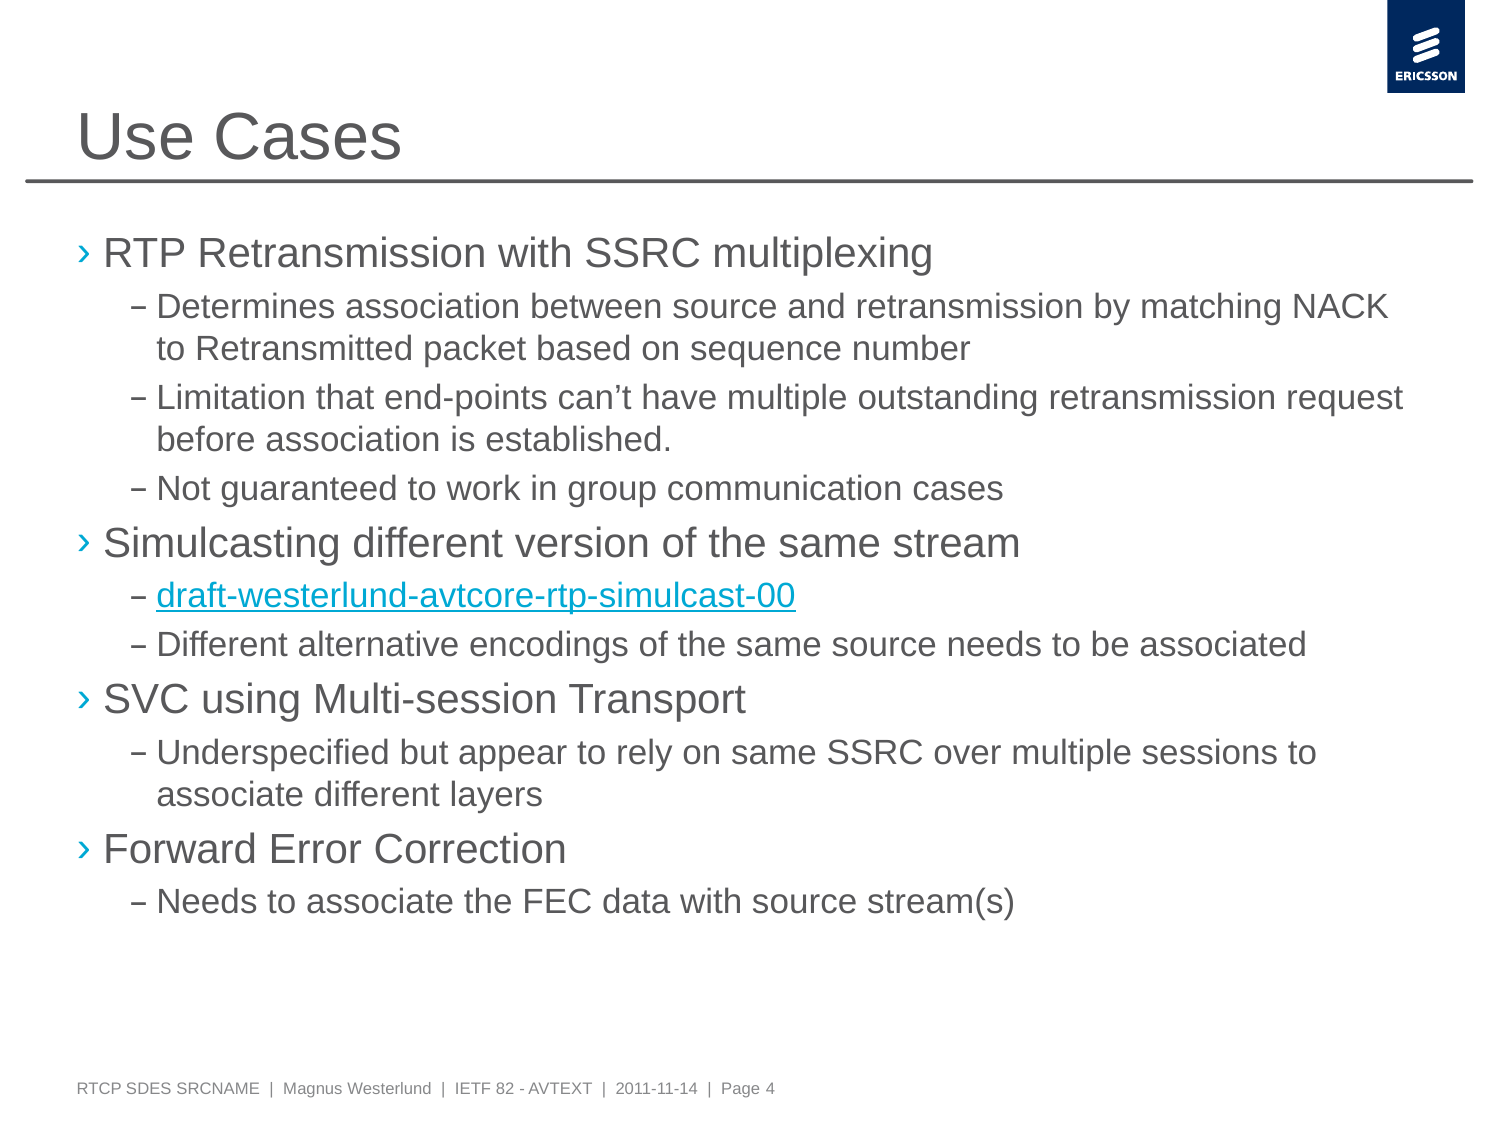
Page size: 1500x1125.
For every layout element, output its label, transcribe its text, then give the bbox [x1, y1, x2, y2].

list RTP Retransmission with SSRC multiplexing Determines association between source and retransmission by matching NACK to Retransmitted packet based on sequence number Limitation that end-points can’t have multiple outstanding retransmission request before association is established. Not guaranteed to work in group communication cases Simulcasting different version of the same stream draft-westerlund-avtcore-rtp-simulcast-00 Different alternative encodings of the same source needs to be associated SVC using Multi-session Transport Underspecified but appear to rely on same SSRC over multiple sessions to associate different layers Forward Error Correction Needs to associate the FEC data with source stream(s) [64, 225, 1436, 929]
title Use Cases [64, 91, 1349, 173]
